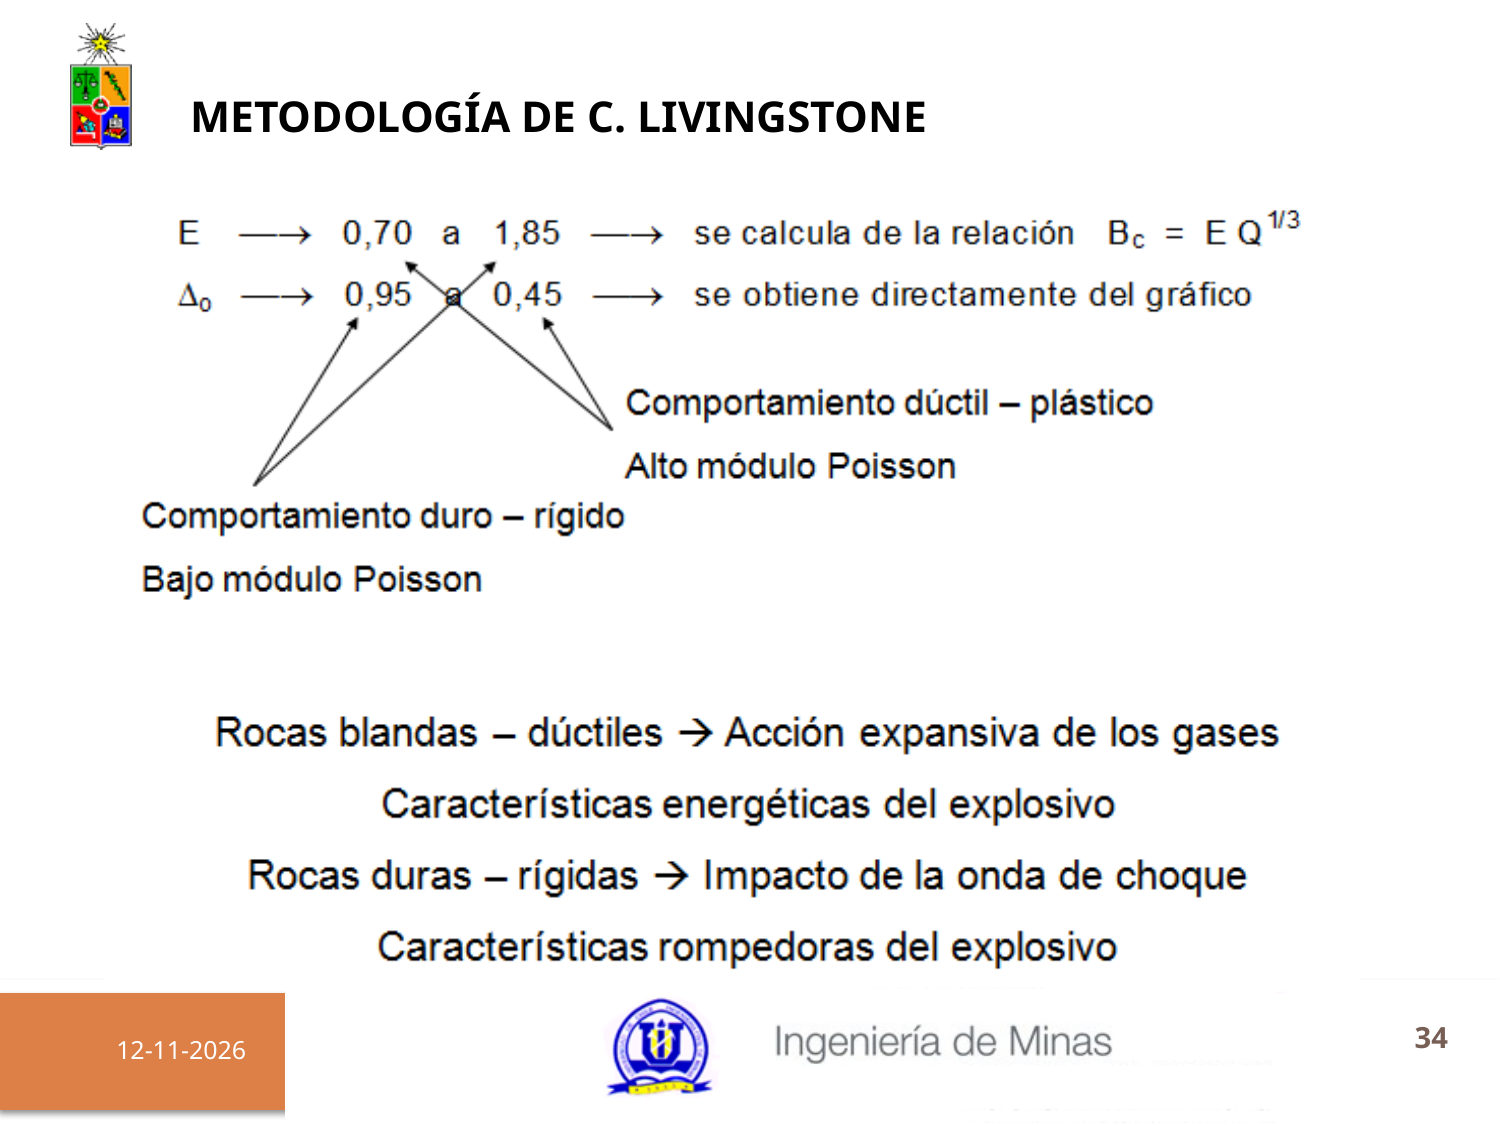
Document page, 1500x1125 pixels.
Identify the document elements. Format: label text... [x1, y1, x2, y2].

text_box Metodología de c. livingstone [175, 81, 1266, 148]
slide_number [12, 995, 279, 1108]
picture [69, 23, 132, 151]
picture [105, 198, 1500, 1125]
